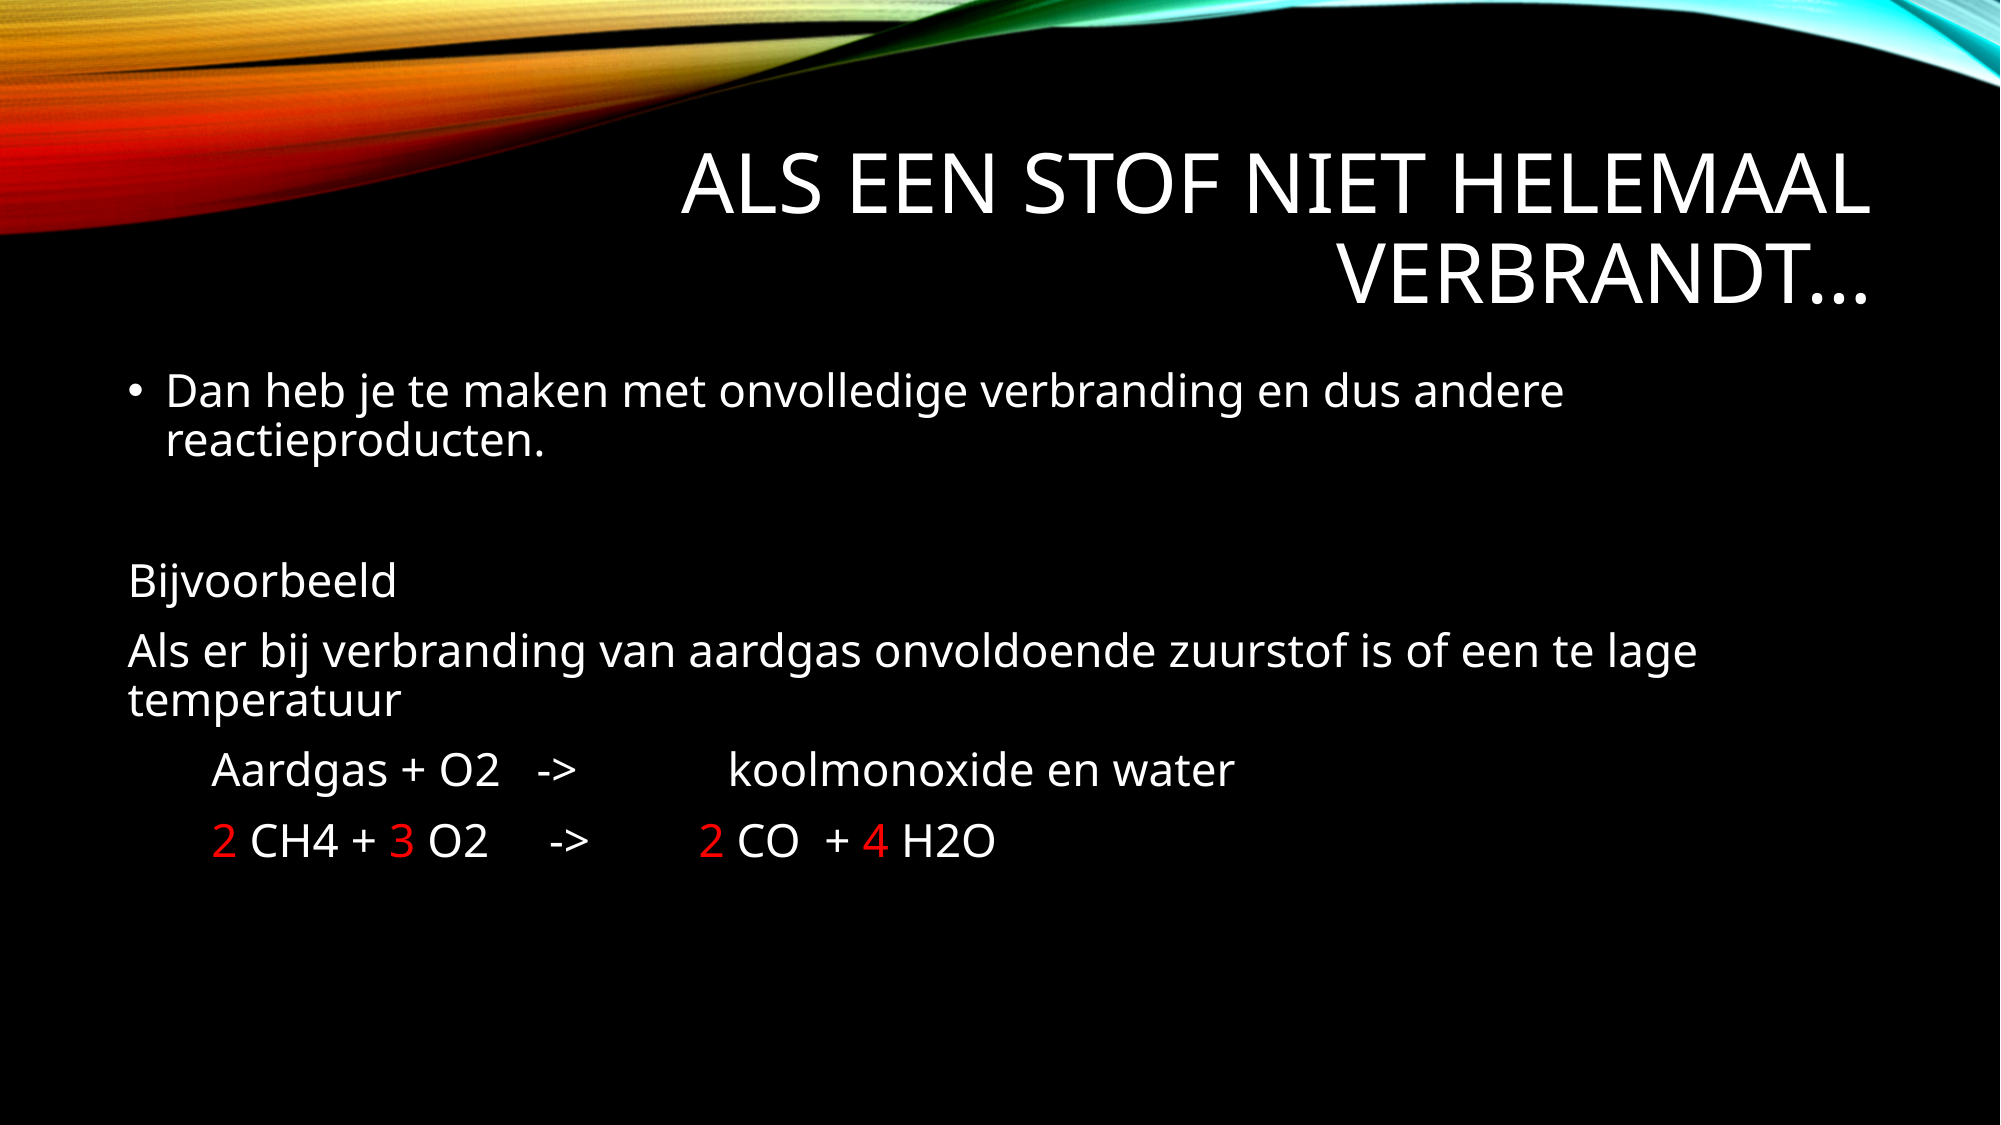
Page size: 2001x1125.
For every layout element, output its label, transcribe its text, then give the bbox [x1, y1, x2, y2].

title Als een stof niet helemaal verbrandt… [474, 125, 1888, 338]
list Dan heb je te maken met onvolledige verbranding en dus andere reactieproducten. Bijvoorbeeld Als er bij verbranding van aardgas onvoldoende zuurstof is of een te lage temperatuur Aardgas + O2 -> koolmonoxide en water 2 CH4 + 3 O2 -> 2 CO + 4 H2O [112, 360, 1888, 1021]
picture [0, 0, 2000, 237]
